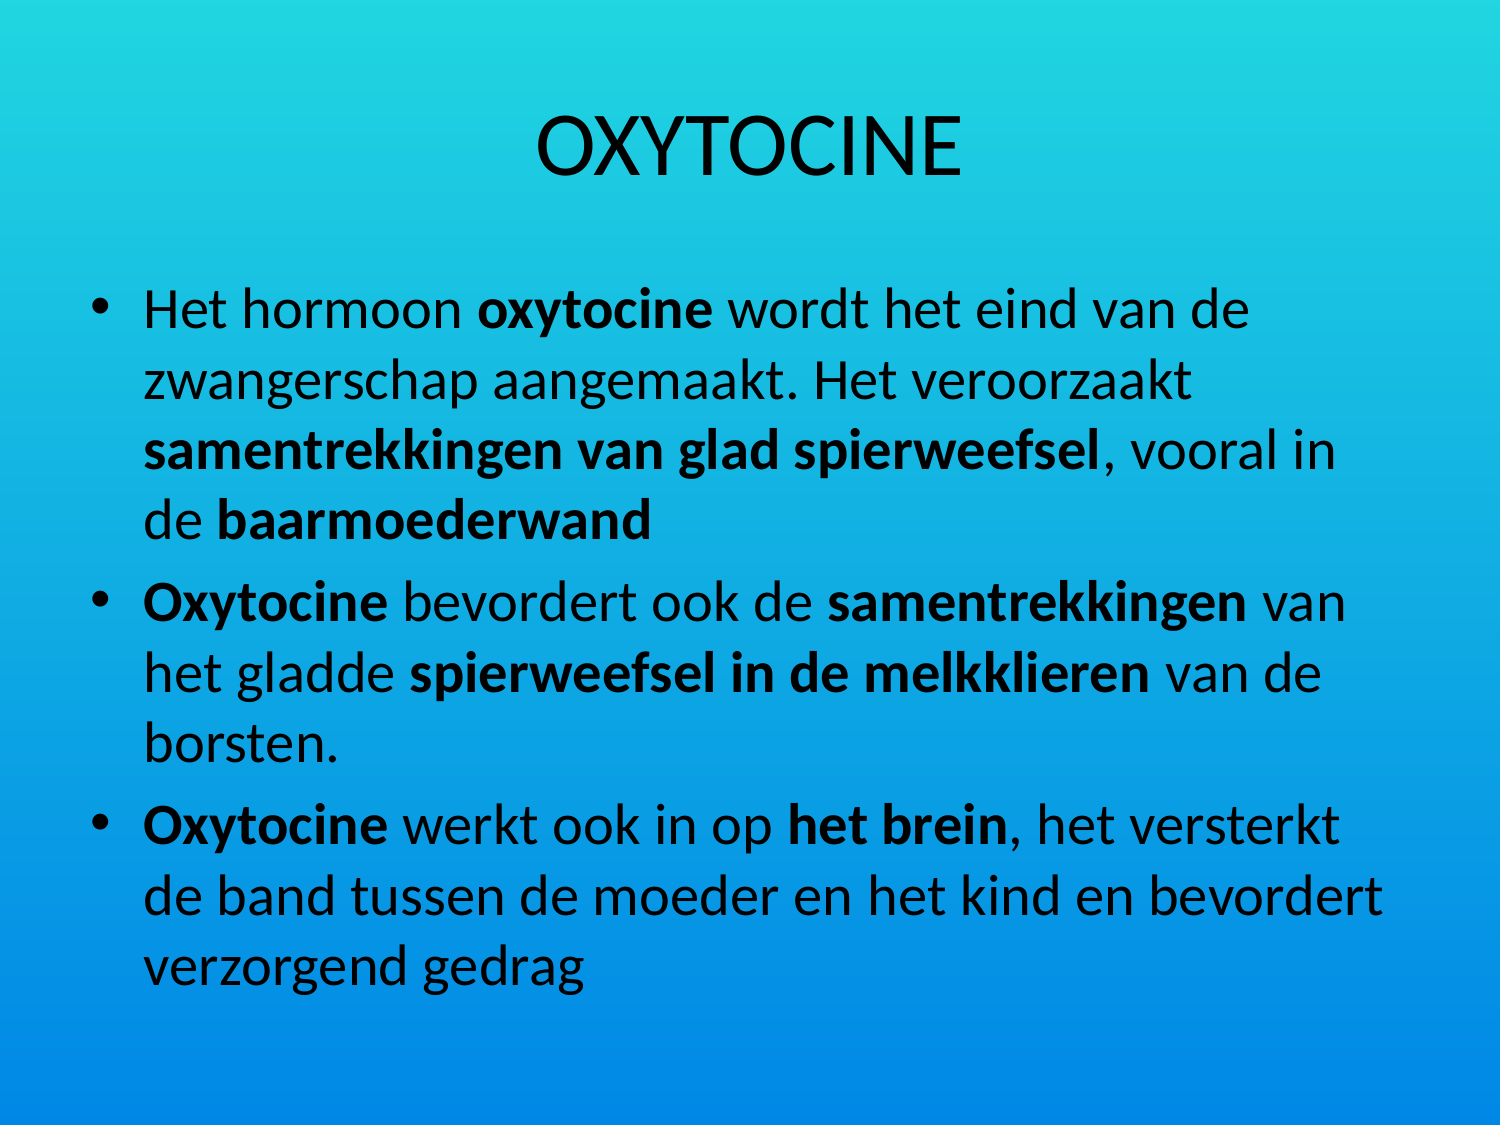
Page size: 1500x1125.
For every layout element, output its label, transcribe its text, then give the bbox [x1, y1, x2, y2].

list Het hormoon oxytocine wordt het eind van de zwangerschap aangemaakt. Het veroorzaakt samentrekkingen van glad spierweefsel, vooral in de baarmoederwand Oxytocine bevordert ook de samentrekkingen van het gladde spierweefsel in de melkklieren van de borsten. Oxytocine werkt ook in op het brein, het versterkt de band tussen de moeder en het kind en bevordert verzorgend gedrag [75, 262, 1425, 1005]
title OXYTOCINE [75, 45, 1425, 233]
